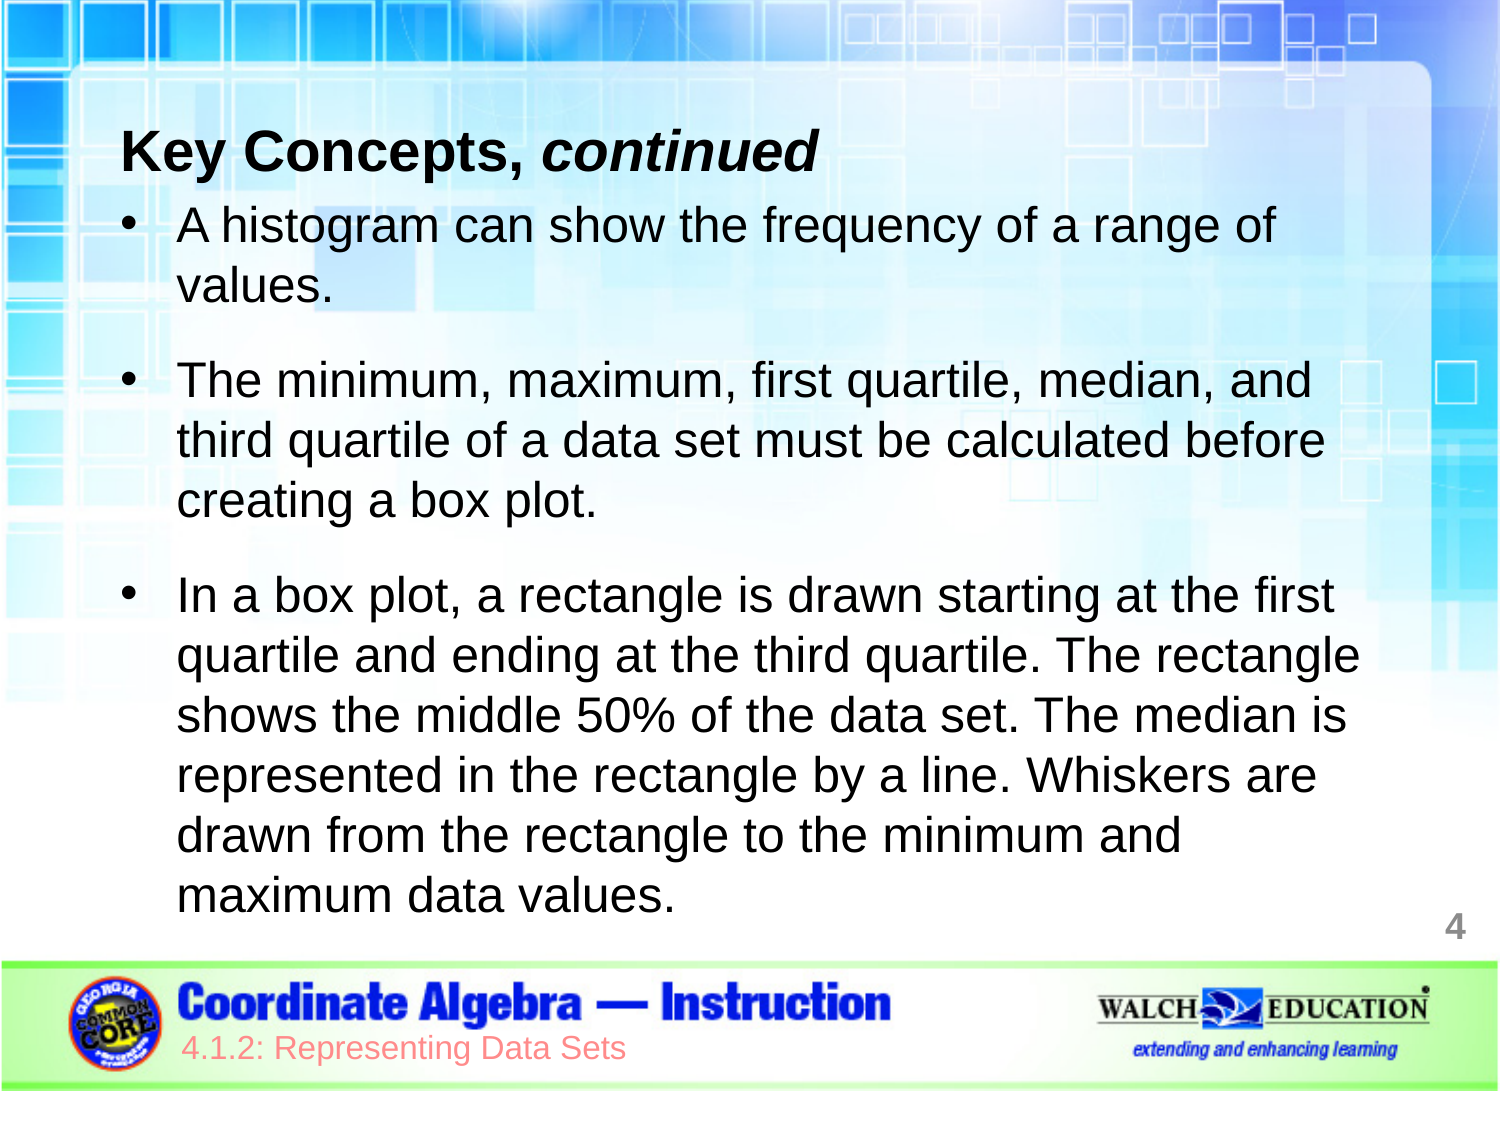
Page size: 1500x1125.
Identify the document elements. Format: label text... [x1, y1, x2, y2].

footer 4.1.2: Representing Data Sets [166, 1024, 1080, 1069]
slide_number 4 [1361, 901, 1481, 949]
subtitle Key Concepts, continued A histogram can show the frequency of a range of values. The minimum, maximum, first quartile, median, and third quartile of a data set must be calculated before creating a box plot. In a box plot, a rectangle is drawn starting at the first quartile and ending at the third quartile. The rectangle shows the middle 50% of the data set. The median is represented in the rectangle by a line. Whiskers are drawn from the rectangle to the minimum and maximum data values. [105, 105, 1394, 925]
picture [1, 0, 1500, 1091]
